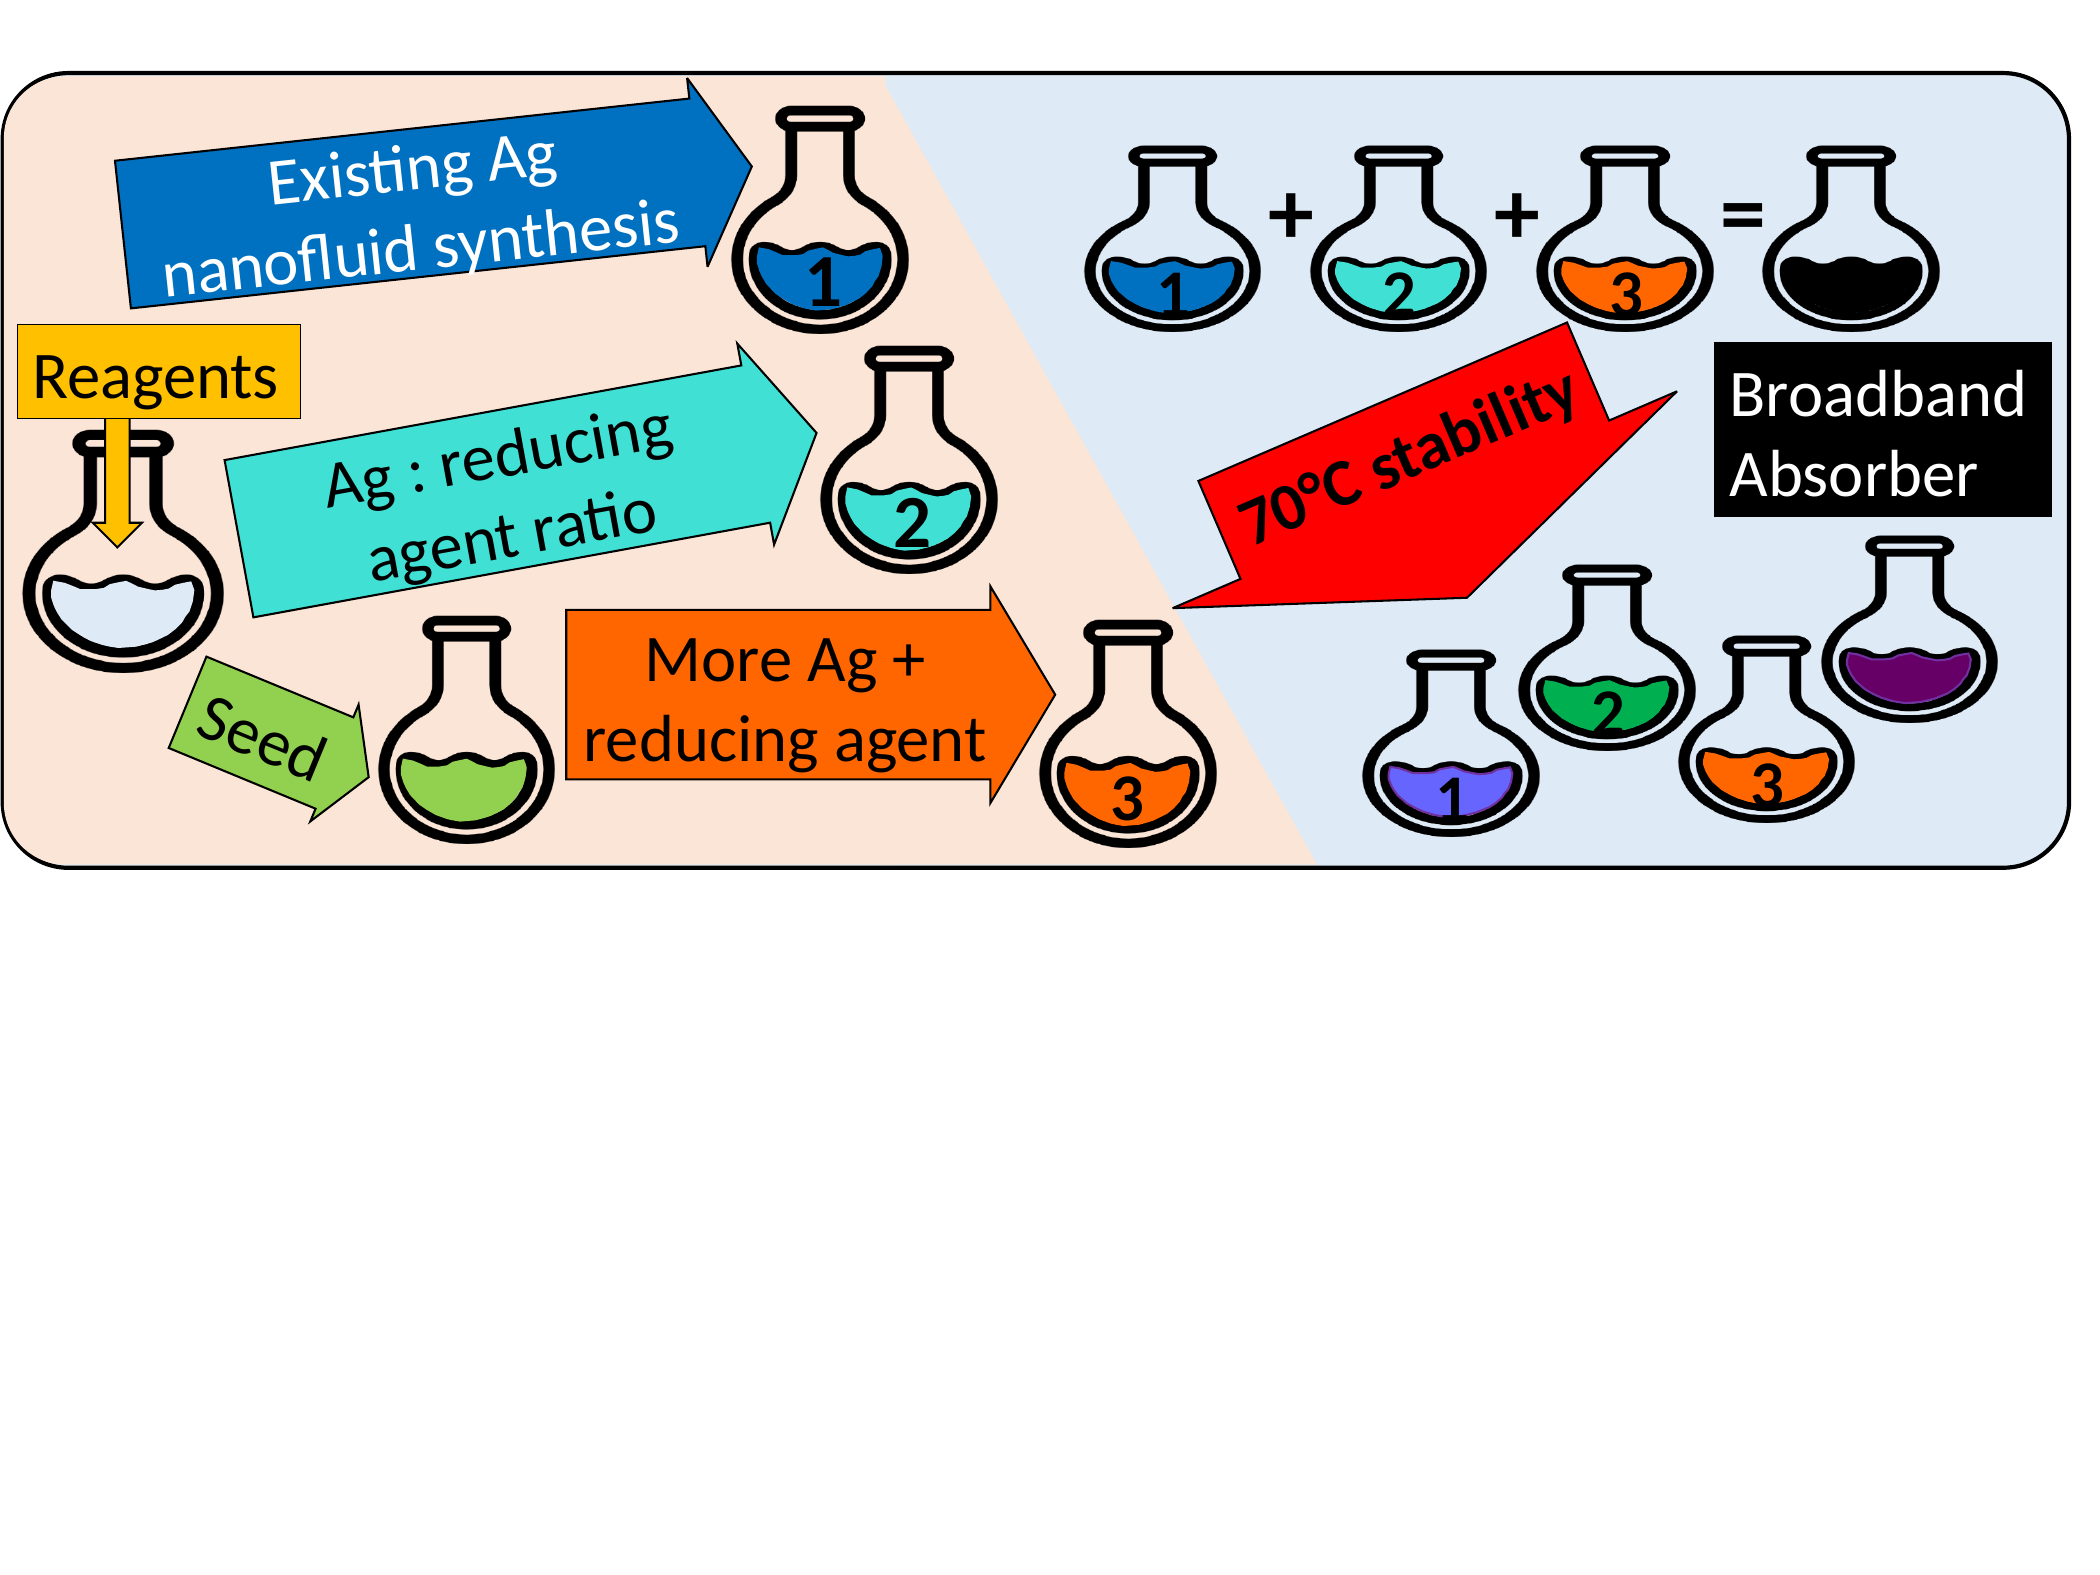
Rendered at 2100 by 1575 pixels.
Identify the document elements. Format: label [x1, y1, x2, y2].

text_box [2, 73, 2070, 868]
